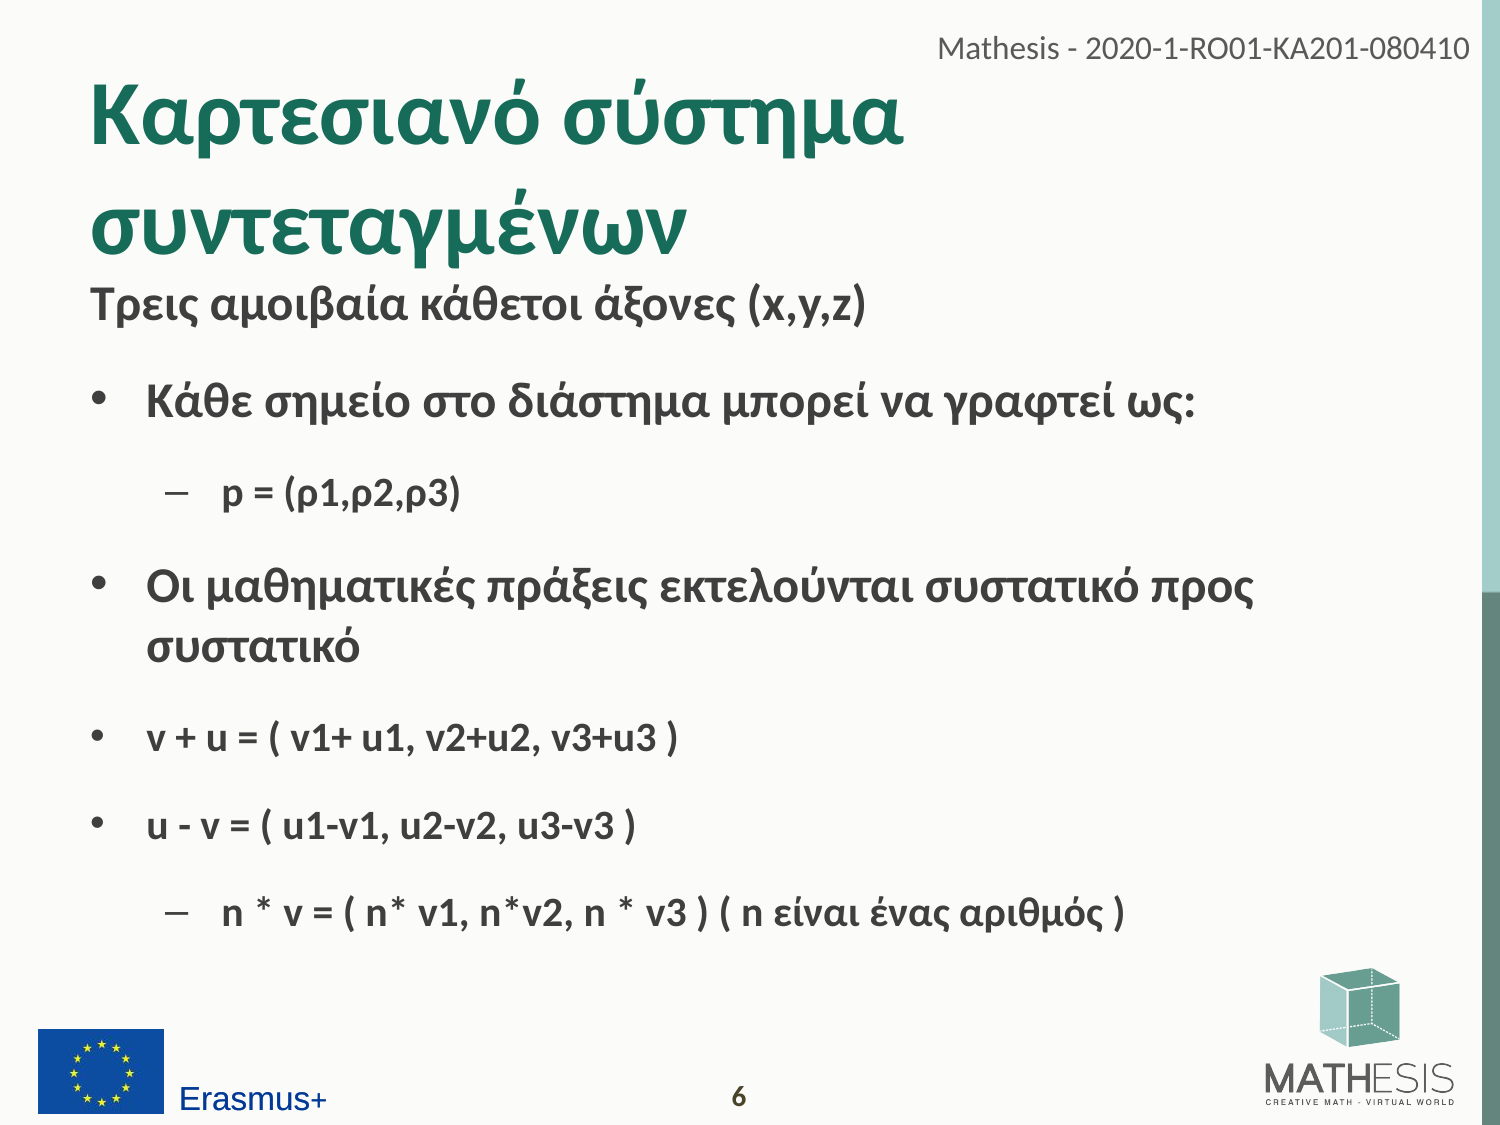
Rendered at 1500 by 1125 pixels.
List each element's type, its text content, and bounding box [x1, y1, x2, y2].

picture [38, 1029, 164, 1114]
list Τρεις αμοιβαία κάθετοι άξονες (x,y,z) Κάθε σημείο στο διάστημα μπορεί να γραφτεί ως: p = (ρ1,ρ2,ρ3) Οι μαθηματικές πράξεις εκτελούνται συστατικό προς συστατικό v + u = ( v1+ u1, v2+u2, v3+u3 ) u - v = ( u1-v1, u2-v2, u3-v3 ) n * v = ( n* v1, n*v2, n * v3 ) ( n είναι ένας αριθμός ) [75, 262, 1425, 1005]
title Καρτεσιανό σύστημα συντεταγμένων [75, 45, 1425, 233]
